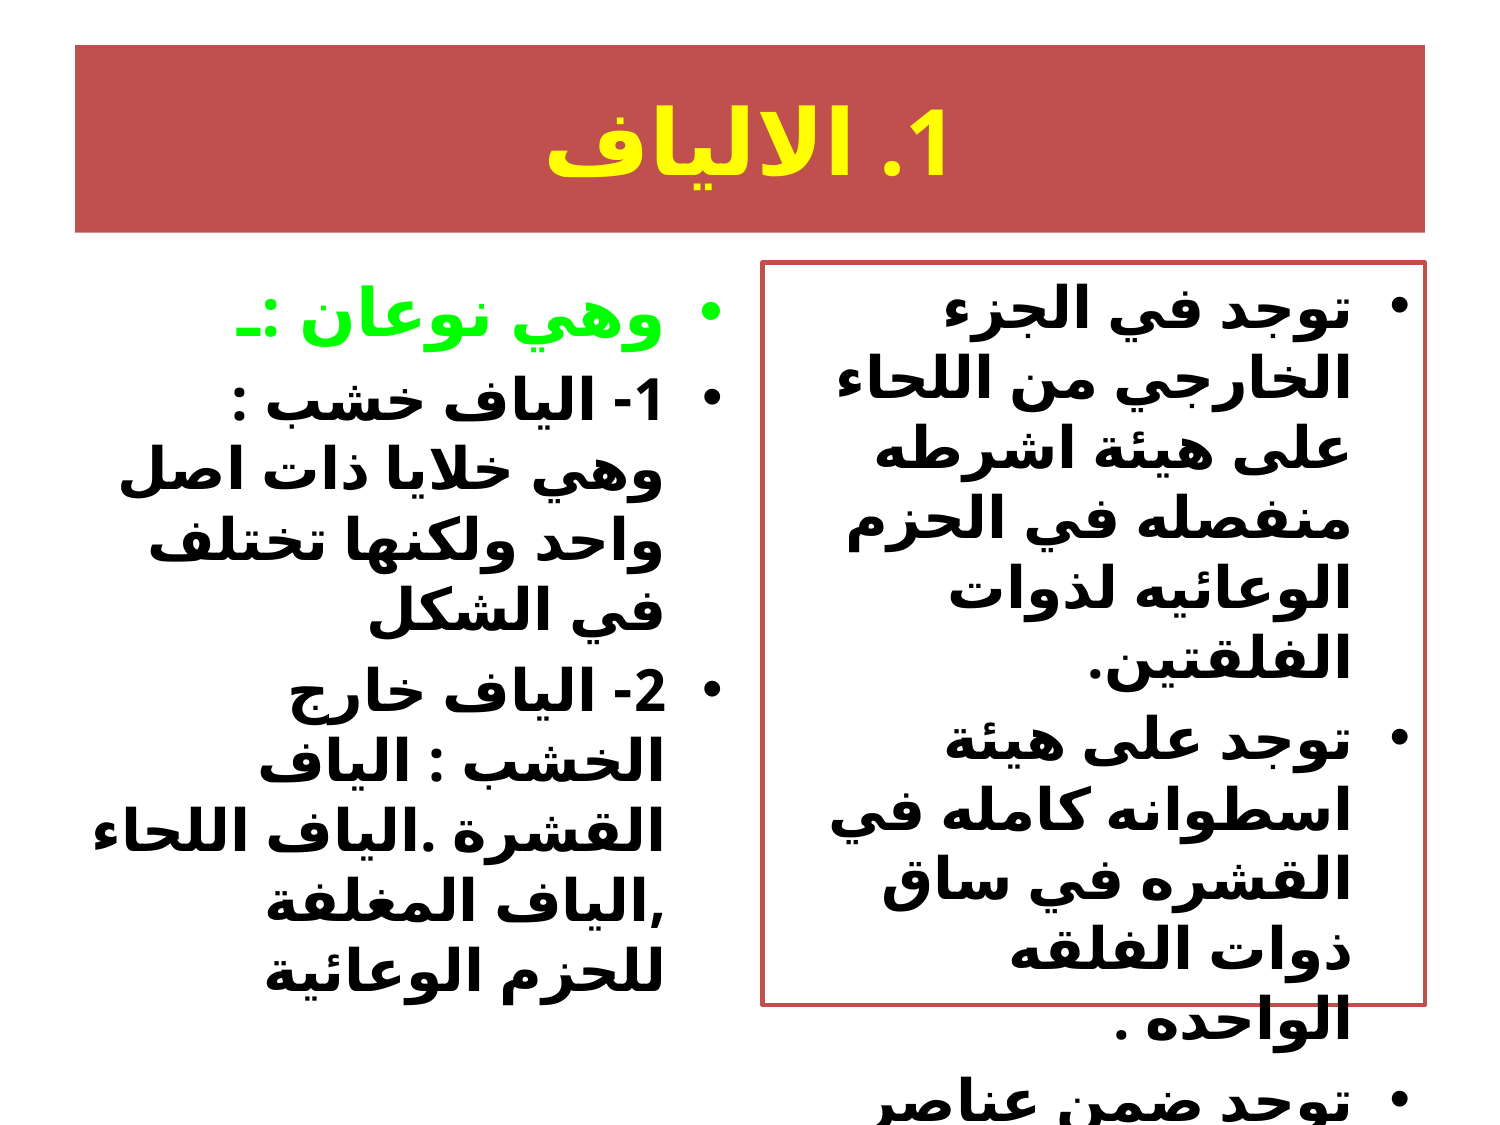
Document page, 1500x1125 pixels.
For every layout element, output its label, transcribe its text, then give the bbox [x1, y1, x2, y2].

list وهي نوعان :ـ 1- الياف خشب : وهي خلايا ذات اصل واحد ولكنها تختلف في الشكل 2- الياف خارج الخشب : الياف القشرة .الياف اللحاء ,الياف المغلفة للحزم الوعائية [75, 262, 738, 1005]
title 1. الالياف [75, 45, 1425, 233]
list توجد في الجزء الخارجي من اللحاء على هيئة اشرطه منفصله في الحزم الوعائيه لذوات الفلقتين. توجد على هيئة اسطوانه كامله في القشره في ساق ذوات الفلقه الواحده . توجد ضمن عناصر الخشب واللحاء. [760, 260, 1427, 1007]
